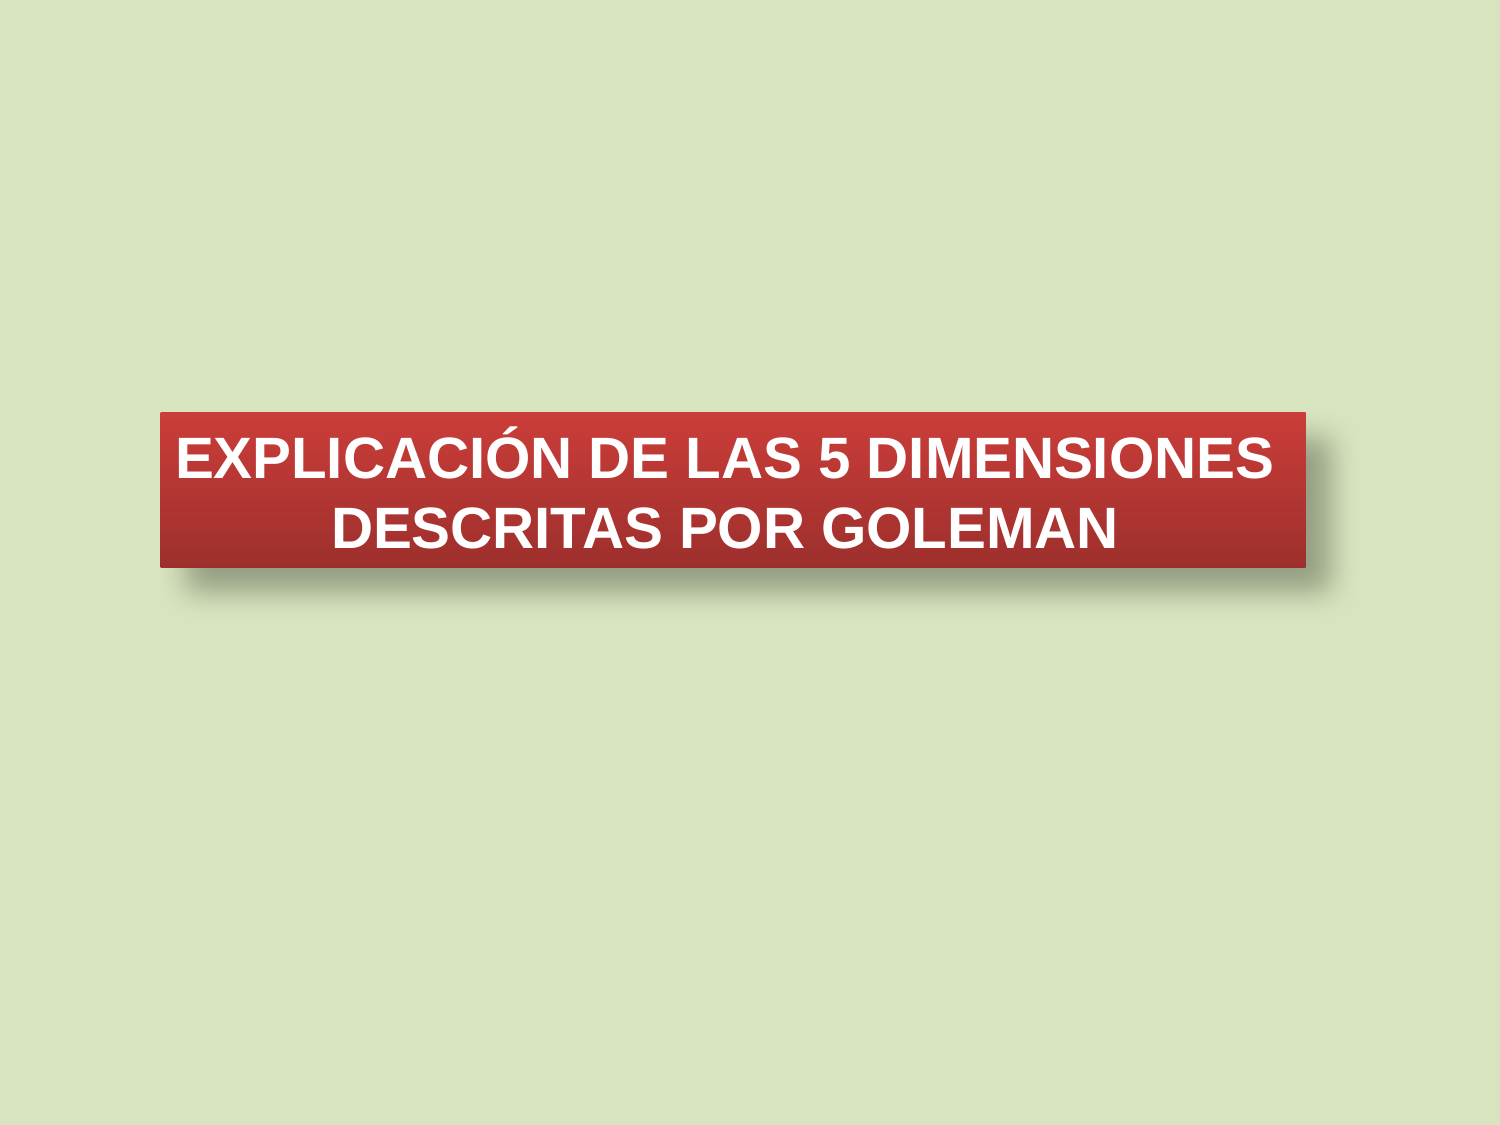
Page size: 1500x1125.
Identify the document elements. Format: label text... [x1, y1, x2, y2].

text_box EXPLICACIÓN DE LAS 5 DIMENSIONES DESCRITAS POR GOLEMAN [160, 412, 1306, 568]
